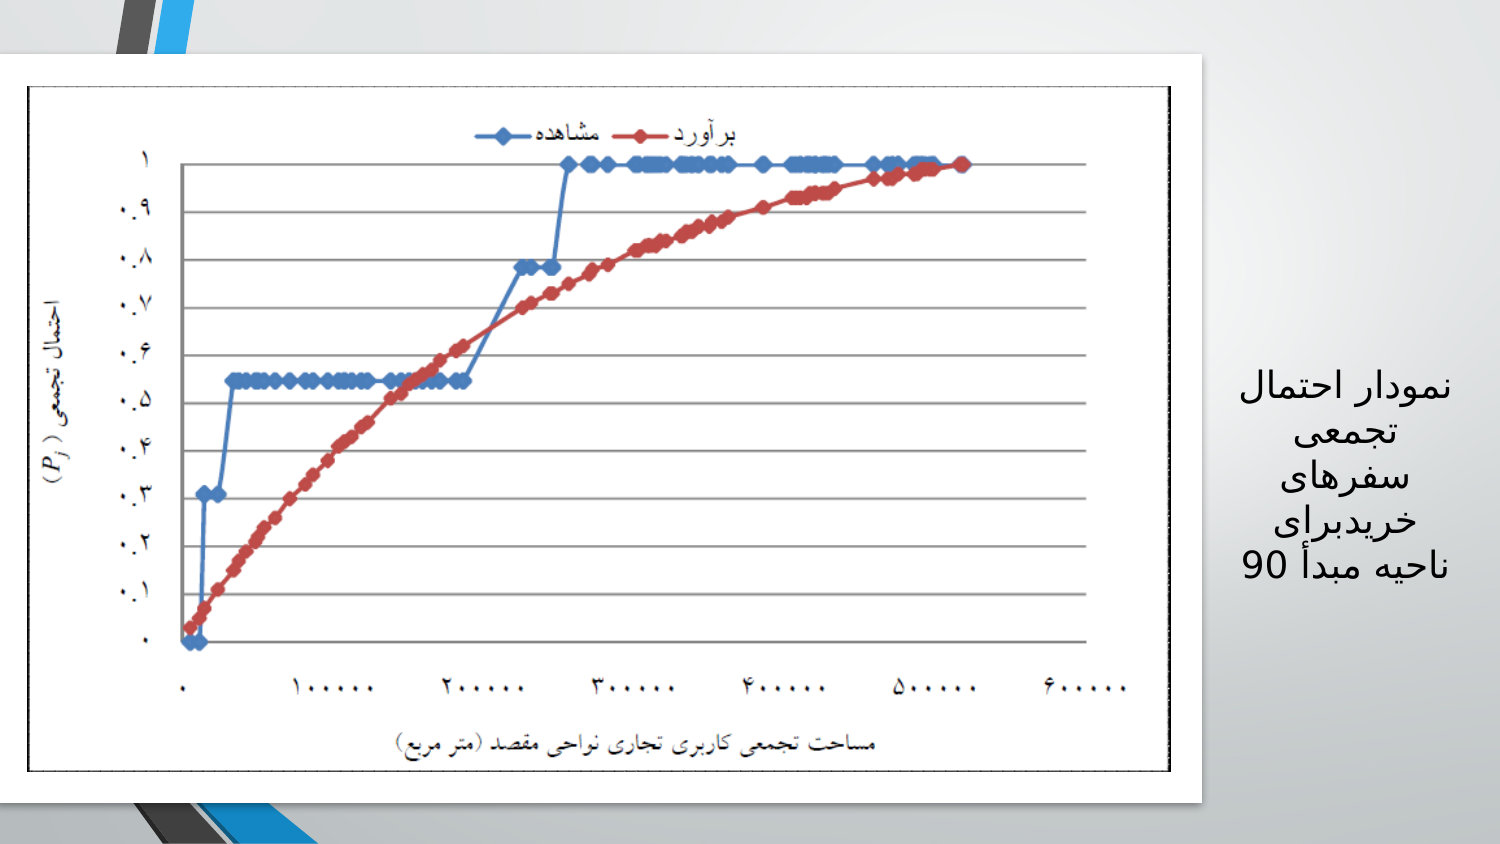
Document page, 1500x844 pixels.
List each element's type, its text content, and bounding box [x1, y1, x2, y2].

picture [26, 85, 1171, 773]
title نمودار احتمال تجمعی سفرهای خریدبرای ناحیه مبدأ 90 [1214, 346, 1477, 579]
